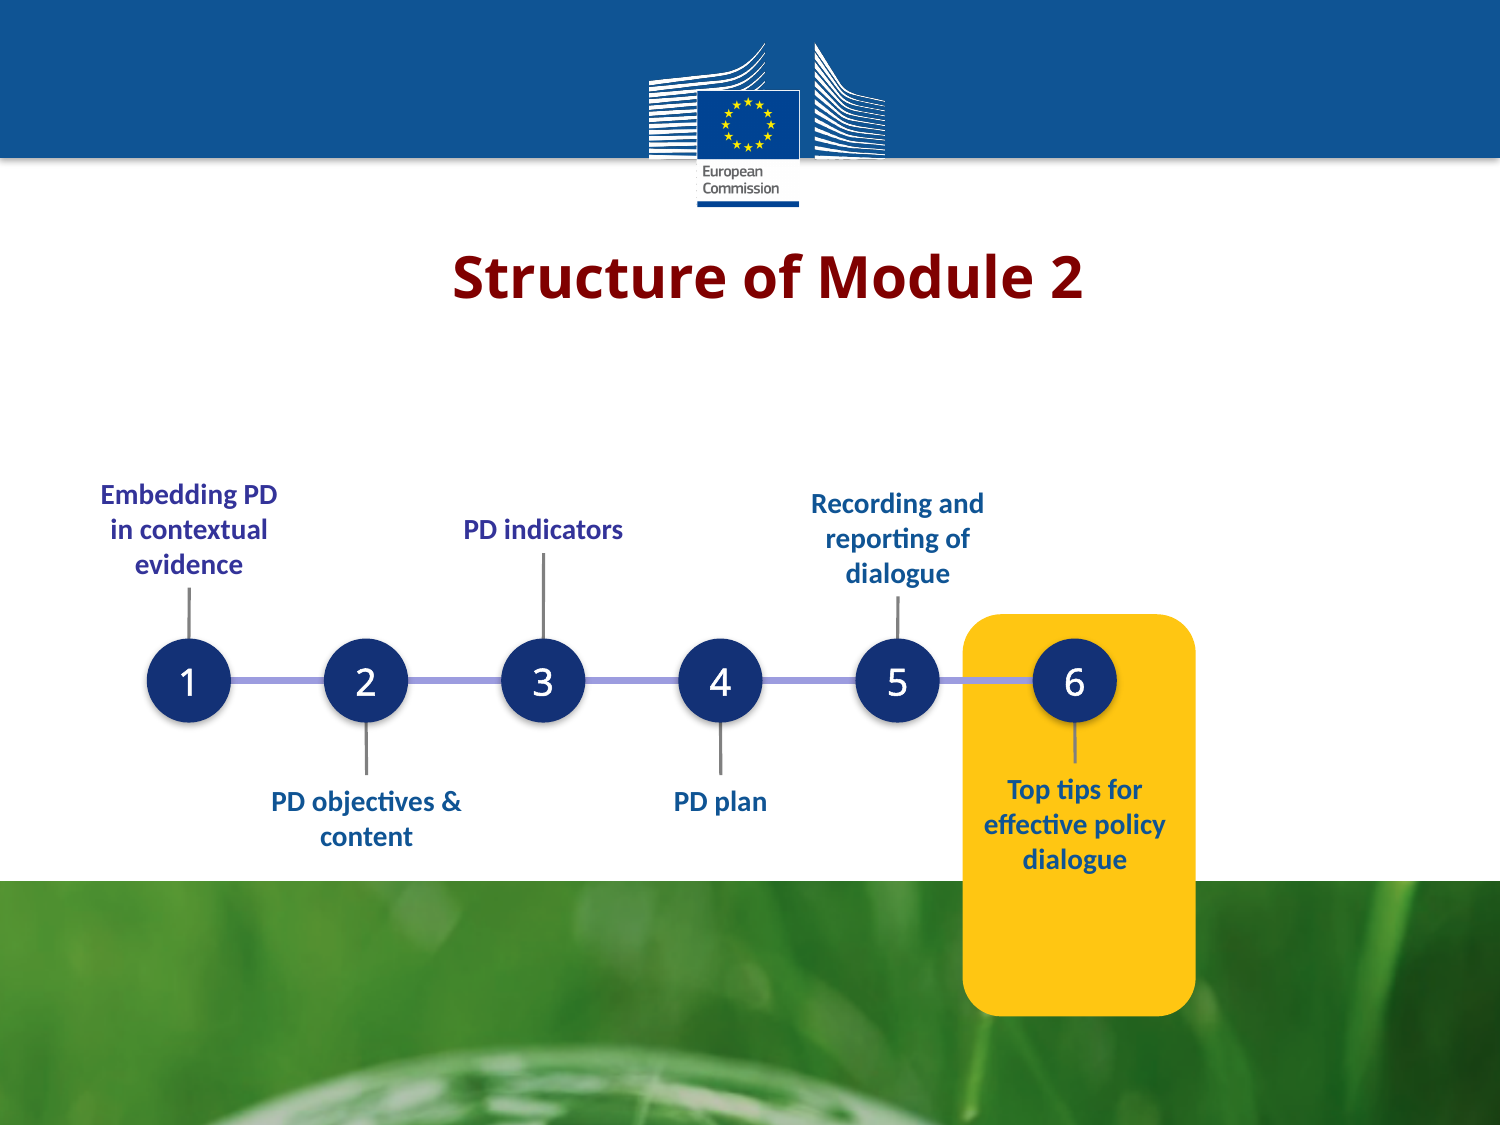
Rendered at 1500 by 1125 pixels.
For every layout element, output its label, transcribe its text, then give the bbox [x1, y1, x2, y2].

picture [649, 42, 885, 208]
picture [0, 881, 1500, 1125]
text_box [76, 467, 1365, 885]
title Structure of Module 2 [39, 212, 1463, 338]
